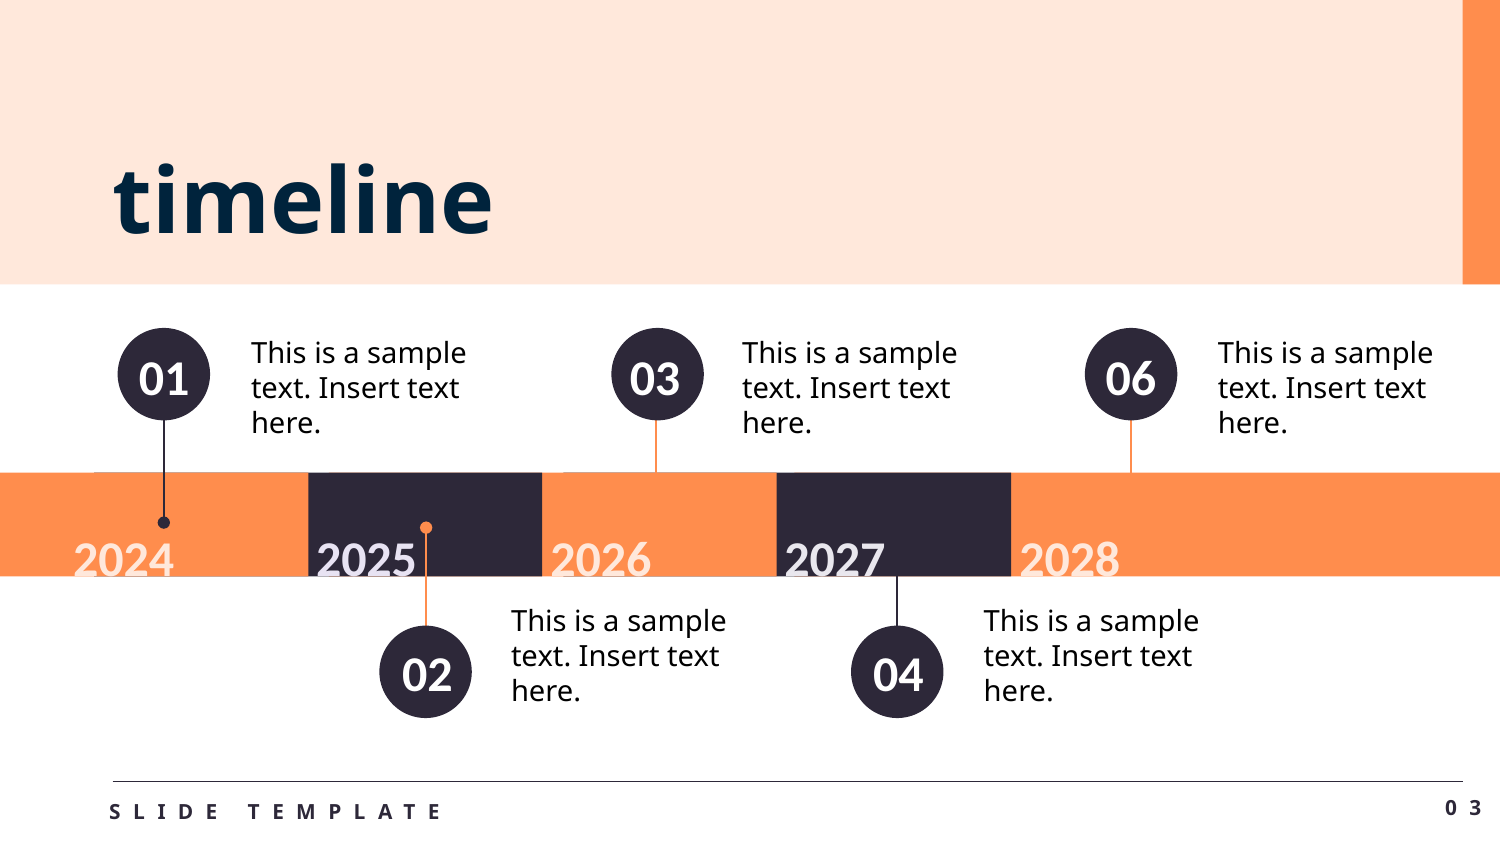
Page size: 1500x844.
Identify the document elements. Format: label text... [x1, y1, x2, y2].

text_box [0, 0, 1460, 286]
text_box 01 [134, 348, 194, 402]
text_box 02 [397, 644, 457, 698]
text_box 03 [625, 348, 685, 402]
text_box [0, 472, 1500, 577]
text_box This is a sample text. Insert text here. [511, 621, 781, 708]
text_box timeline [112, 142, 608, 253]
text_box This is a sample text. Insert text here. [251, 334, 521, 413]
text_box [1082, 325, 1180, 423]
text_box [1460, 0, 1500, 286]
text_box This is a sample text. Insert text here. [742, 334, 1012, 413]
text_box [848, 623, 946, 721]
text_box [377, 623, 474, 721]
text_box 03 [1072, 794, 1482, 820]
text_box This is a sample text. Insert text here. [1218, 334, 1488, 413]
text_box SLIDE TEMPLATE [109, 799, 475, 825]
text_box 04 [868, 644, 928, 698]
text_box This is a sample text. Insert text here. [983, 621, 1254, 708]
text_box [609, 325, 706, 423]
text_box 06 [1101, 348, 1161, 402]
text_box [115, 325, 213, 423]
